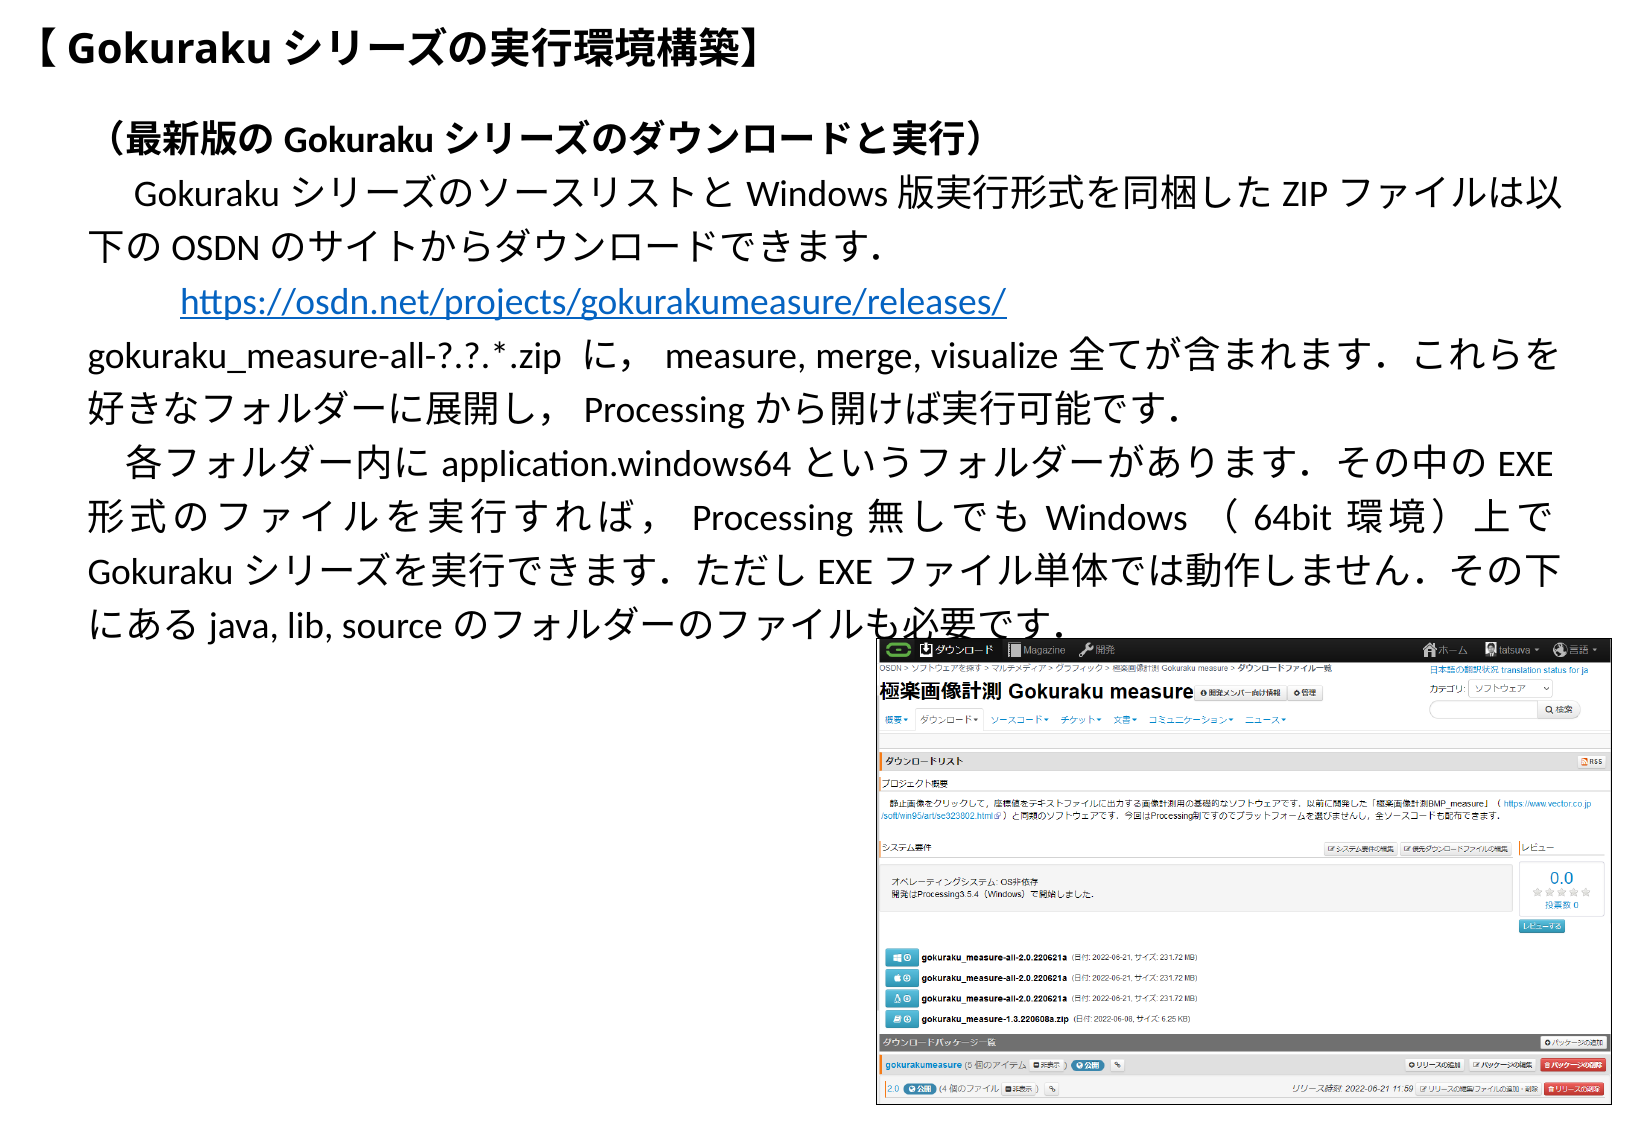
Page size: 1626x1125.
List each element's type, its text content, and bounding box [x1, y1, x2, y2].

title 【Gokurakuシリーズの実行環境構築】 [0, 0, 1625, 101]
picture [876, 638, 1612, 1105]
text_box （最新版のGokurakuシリーズのダウンロードと実行） GokurakuシリーズのソースリストとWindows版実行形式を同梱したZIPファイルは以下のOSDNのサイトからダウンロードできます． https://osdn.net/projects/gokurakumeasure/releases/ gokuraku_measure-all-?.?.*.zip に，measure, merge, visualize全てが含まれます．これらを好きなフォルダーに展開し，Processingから開けば実行可能です． 各フォルダー内にapplication.windows64というフォルダーがあります．その中のEXE形式のファイルを実行すれば，Processing無しでもWindows（64bit環境）上でGokurakuシリーズを実行できます．ただしEXEファイル単体では動作しません．その下にあるjava, lib, sourceのフォルダーのファイルも必要です． [72, 98, 1578, 653]
